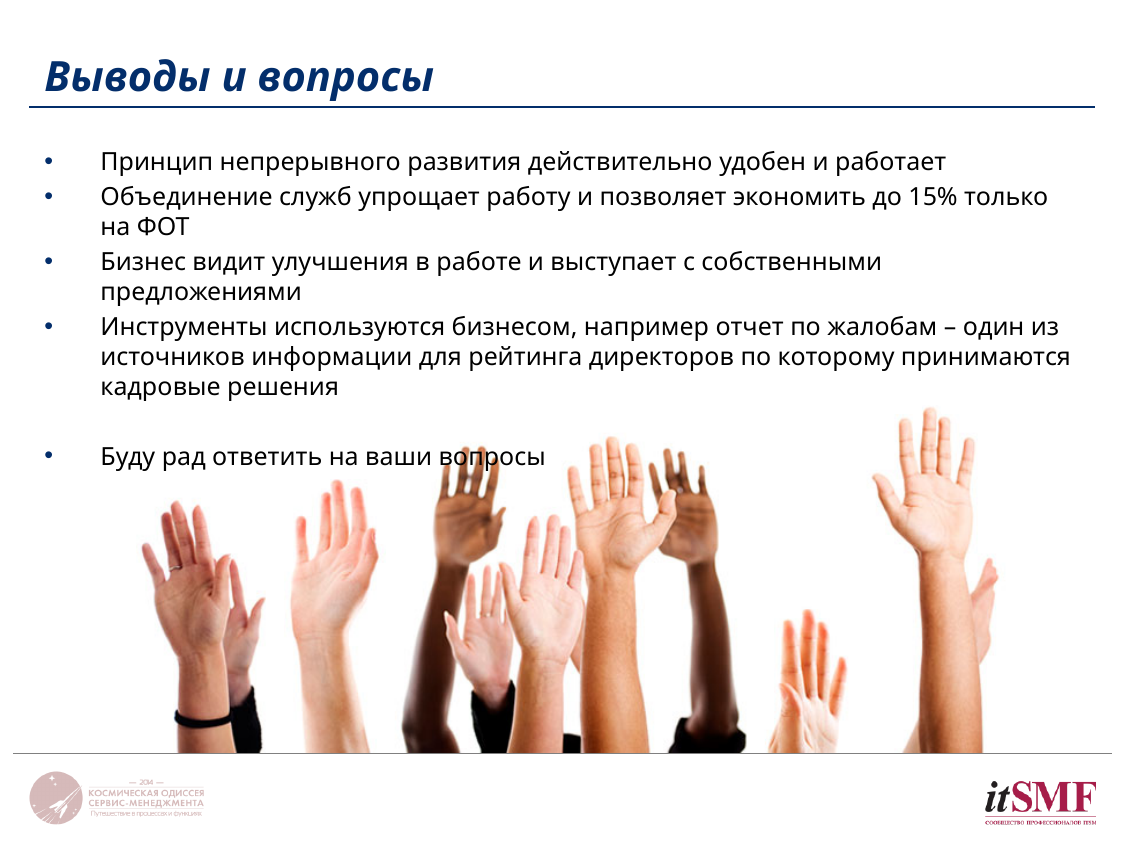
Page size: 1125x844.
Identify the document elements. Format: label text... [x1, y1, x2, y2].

picture [126, 405, 1017, 753]
list Принцип непрерывного развития действительно удобен и работает Объединение служб упрощает работу и позволяет экономить до 15% только на ФОТ Бизнес видит улучшения в работе и выступает с собственными предложениями Инструменты используются бизнесом, например отчет по жалобам – один из источников информации для рейтинга директоров по которому принимаются кадровые решения Буду рад ответить на ваши вопросы [29, 138, 1096, 729]
picture [985, 781, 1096, 825]
title Выводы и вопросы [29, 33, 1096, 115]
